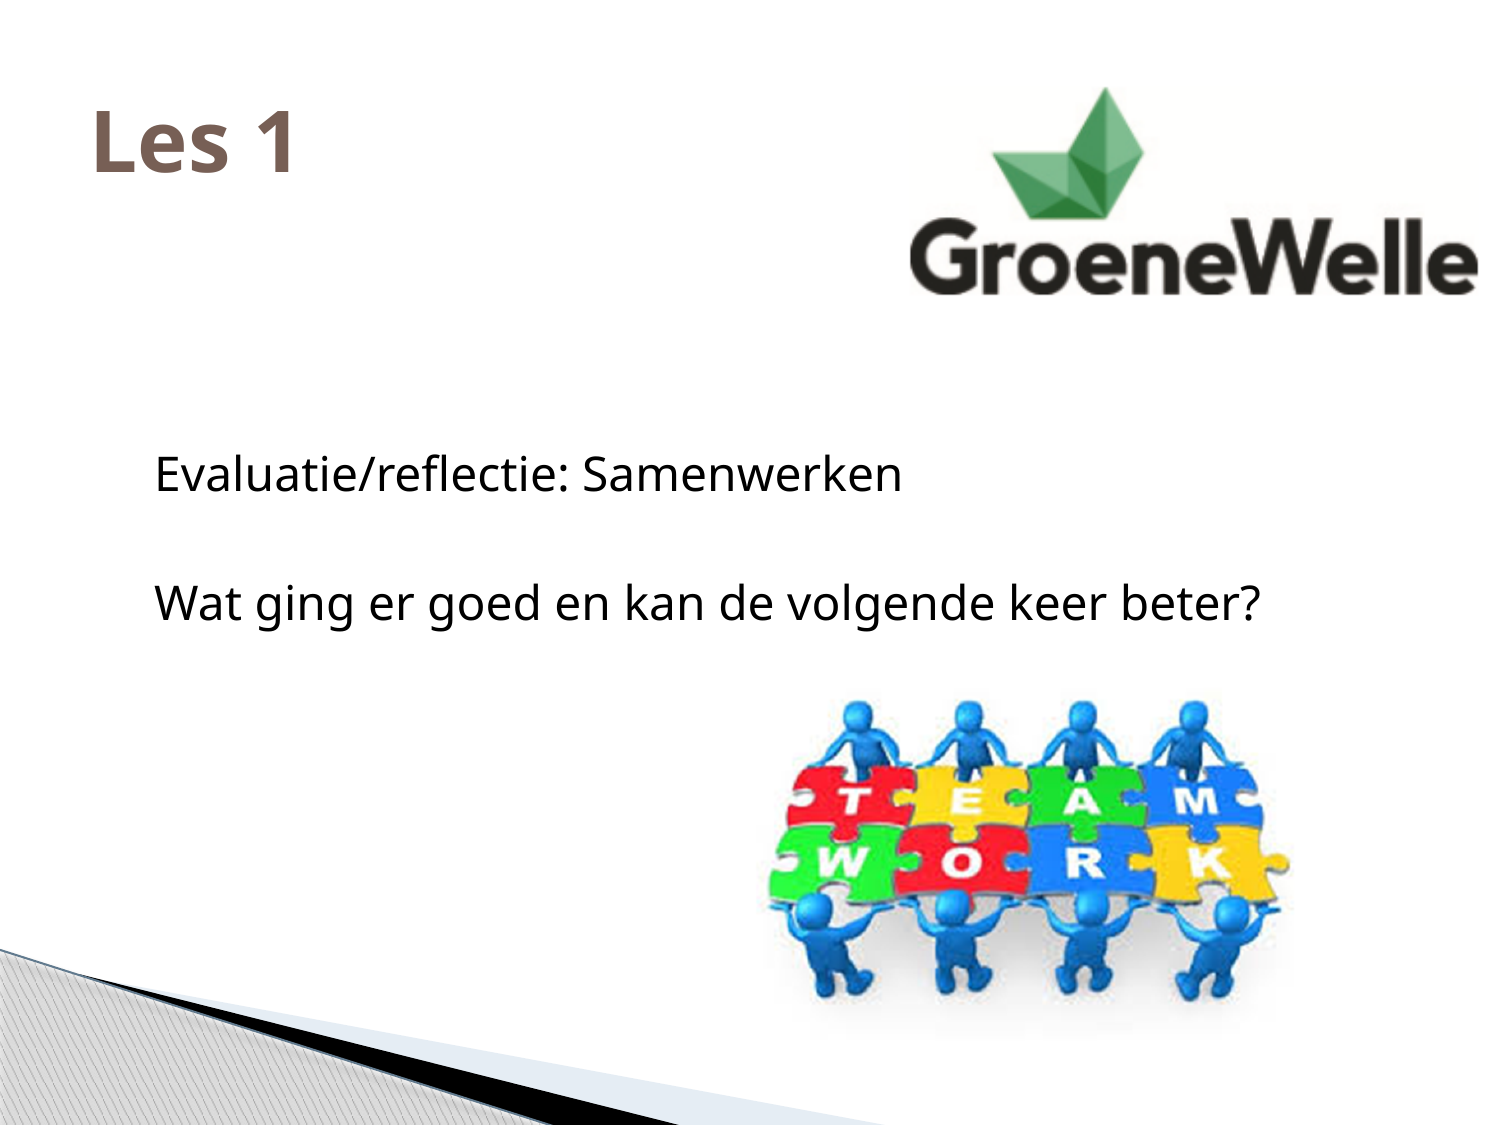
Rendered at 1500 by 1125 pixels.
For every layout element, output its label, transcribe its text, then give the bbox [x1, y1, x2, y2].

picture [897, 63, 1500, 312]
picture [737, 644, 1318, 1080]
title Les 1 [75, 45, 1425, 233]
list Evaluatie/reflectie: Samenwerken Wat ging er goed en kan de volgende keer beter? [75, 243, 1425, 986]
